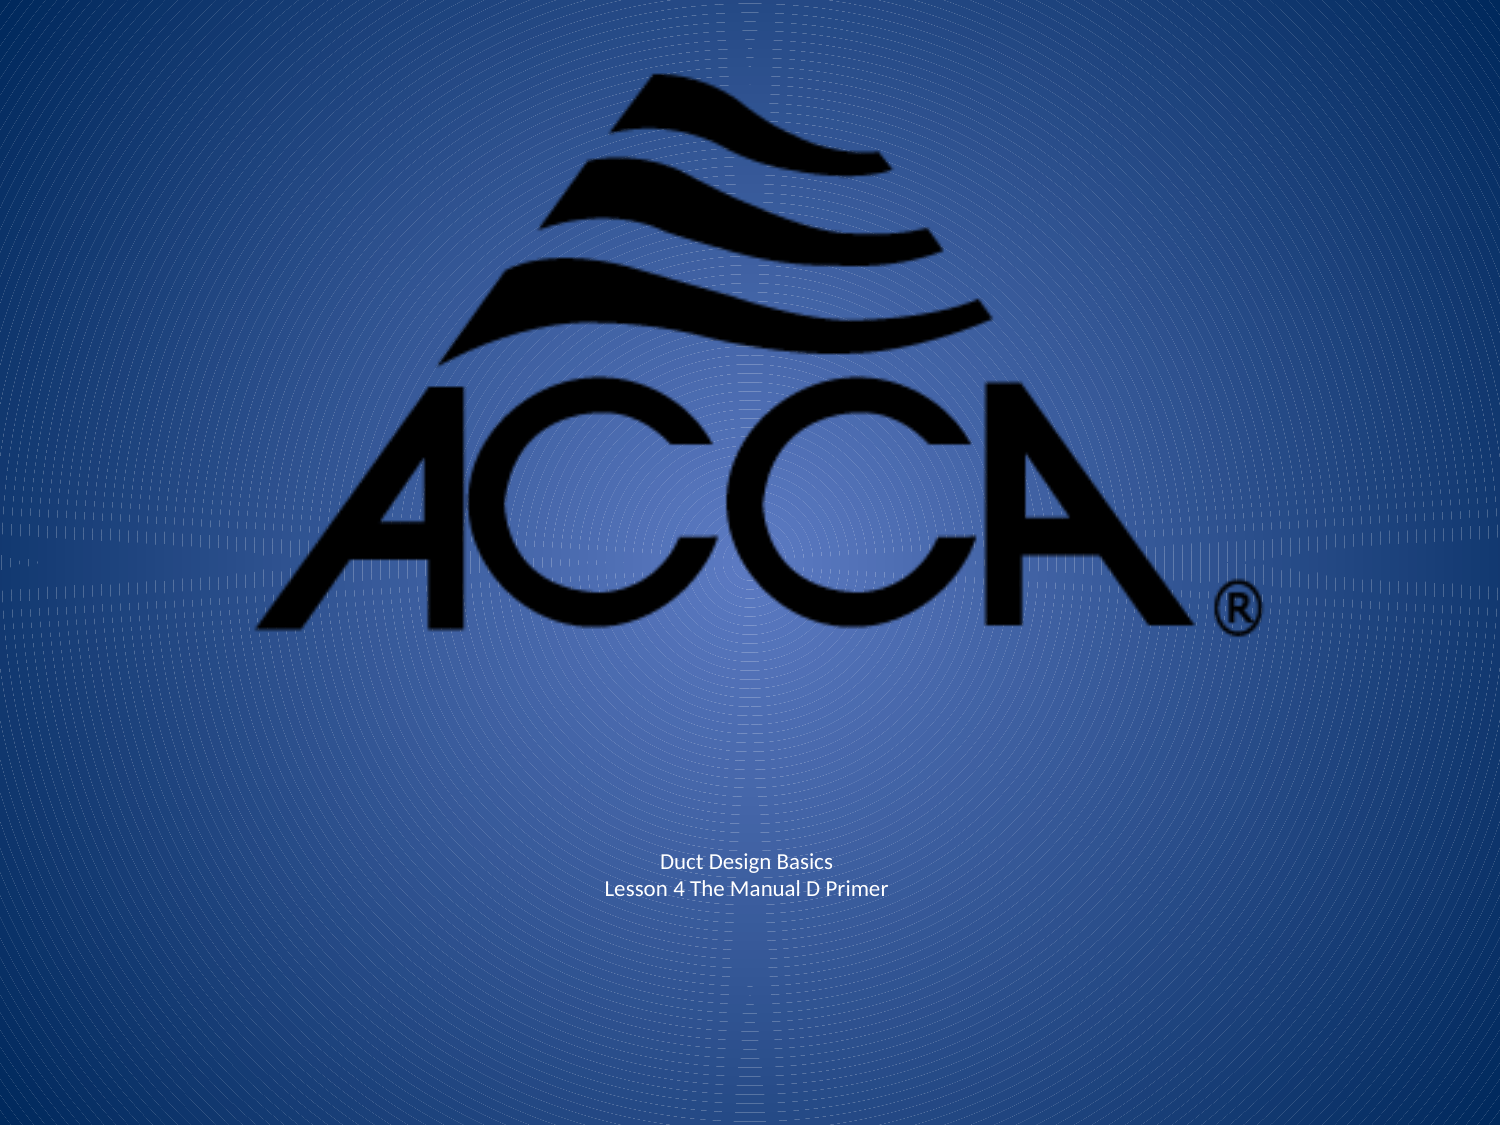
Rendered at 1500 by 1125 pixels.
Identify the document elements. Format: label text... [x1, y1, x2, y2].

picture [208, 12, 1306, 726]
title Duct Design Basics Lesson 4 The Manual D Primer [3, 837, 1491, 938]
